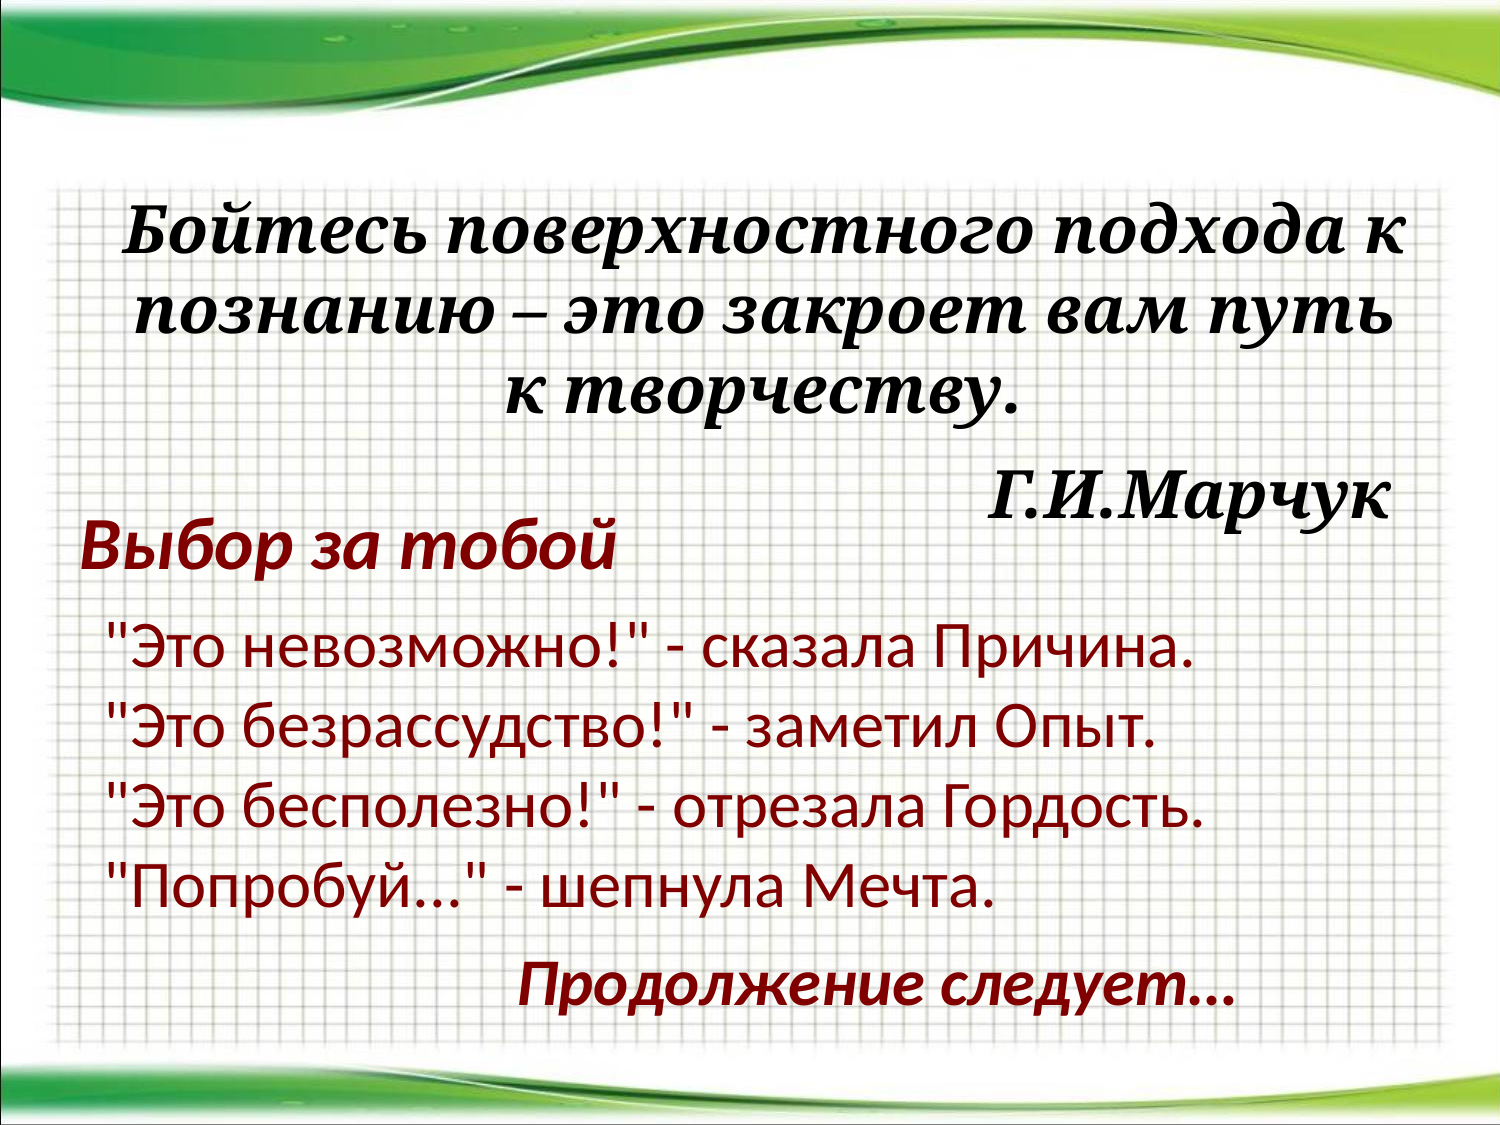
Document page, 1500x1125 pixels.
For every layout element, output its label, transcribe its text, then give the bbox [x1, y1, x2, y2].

picture [0, 0, 1500, 1125]
text_box "Это невозможно!" - сказала Причина. "Это безрассудство!" - заметил Опыт. "Это бесполезно!" - отрезала Гордость. "Попробуй..." - шепнула Мечта. [88, 593, 1415, 928]
title Бойтесь поверхностного подхода к познанию – это закроет вам путь к творчеству. [90, 160, 1441, 454]
text_box Продолжение следует… [501, 931, 1441, 1107]
text_box Выбор за тобой [64, 487, 815, 592]
text_box Г.И.Марчук [974, 444, 1415, 539]
